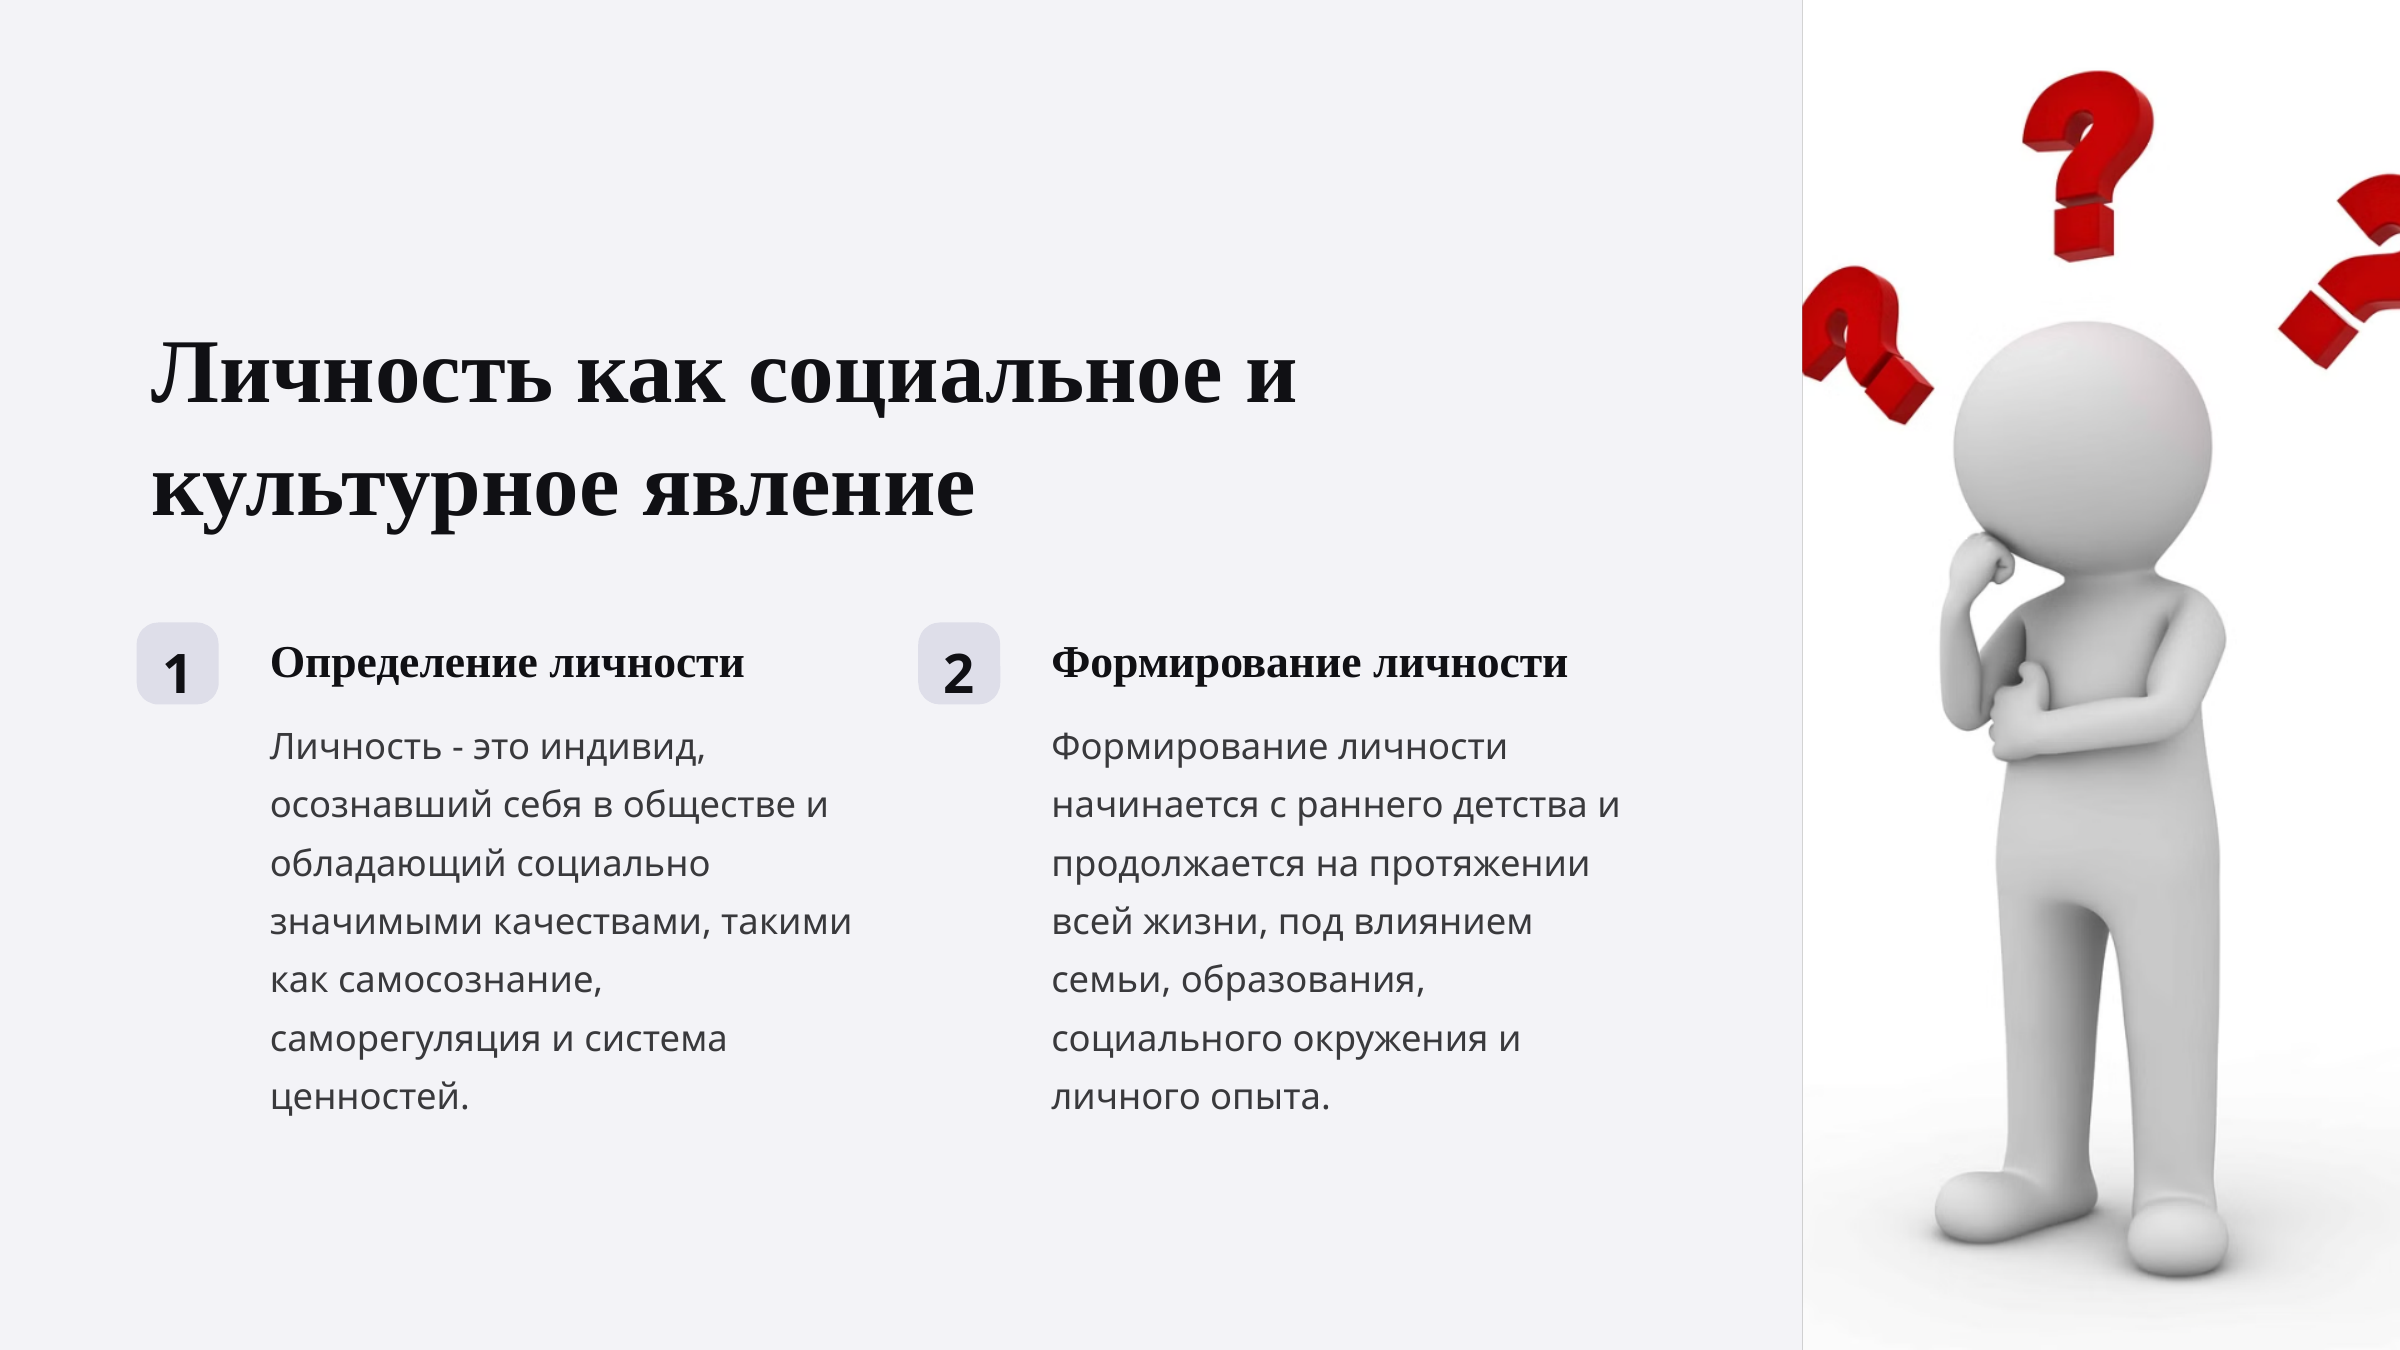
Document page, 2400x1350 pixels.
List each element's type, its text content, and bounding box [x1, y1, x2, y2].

text_box [136, 622, 219, 705]
picture [1801, 0, 2400, 1350]
text_box Формирование личности [1036, 622, 1610, 680]
text_box [0, 0, 1801, 1350]
text_box [918, 622, 1001, 705]
text_box 1 [167, 629, 189, 698]
text_box Определение личности [255, 622, 777, 680]
text_box Личность как социальное и культурное явление [136, 298, 1664, 527]
text_box 2 [944, 629, 974, 698]
text_box Формирование личности начинается с раннего детства и продолжается на протяжении всей жизни, под влиянием семьи, образования, социального окружения и личного опыта. [1036, 701, 1664, 1051]
text_box Личность - это индивид, осознавший себя в обществе и обладающий социально значимыми качествами, такими как самосознание, саморегуляция и система ценностей. [255, 701, 882, 1051]
